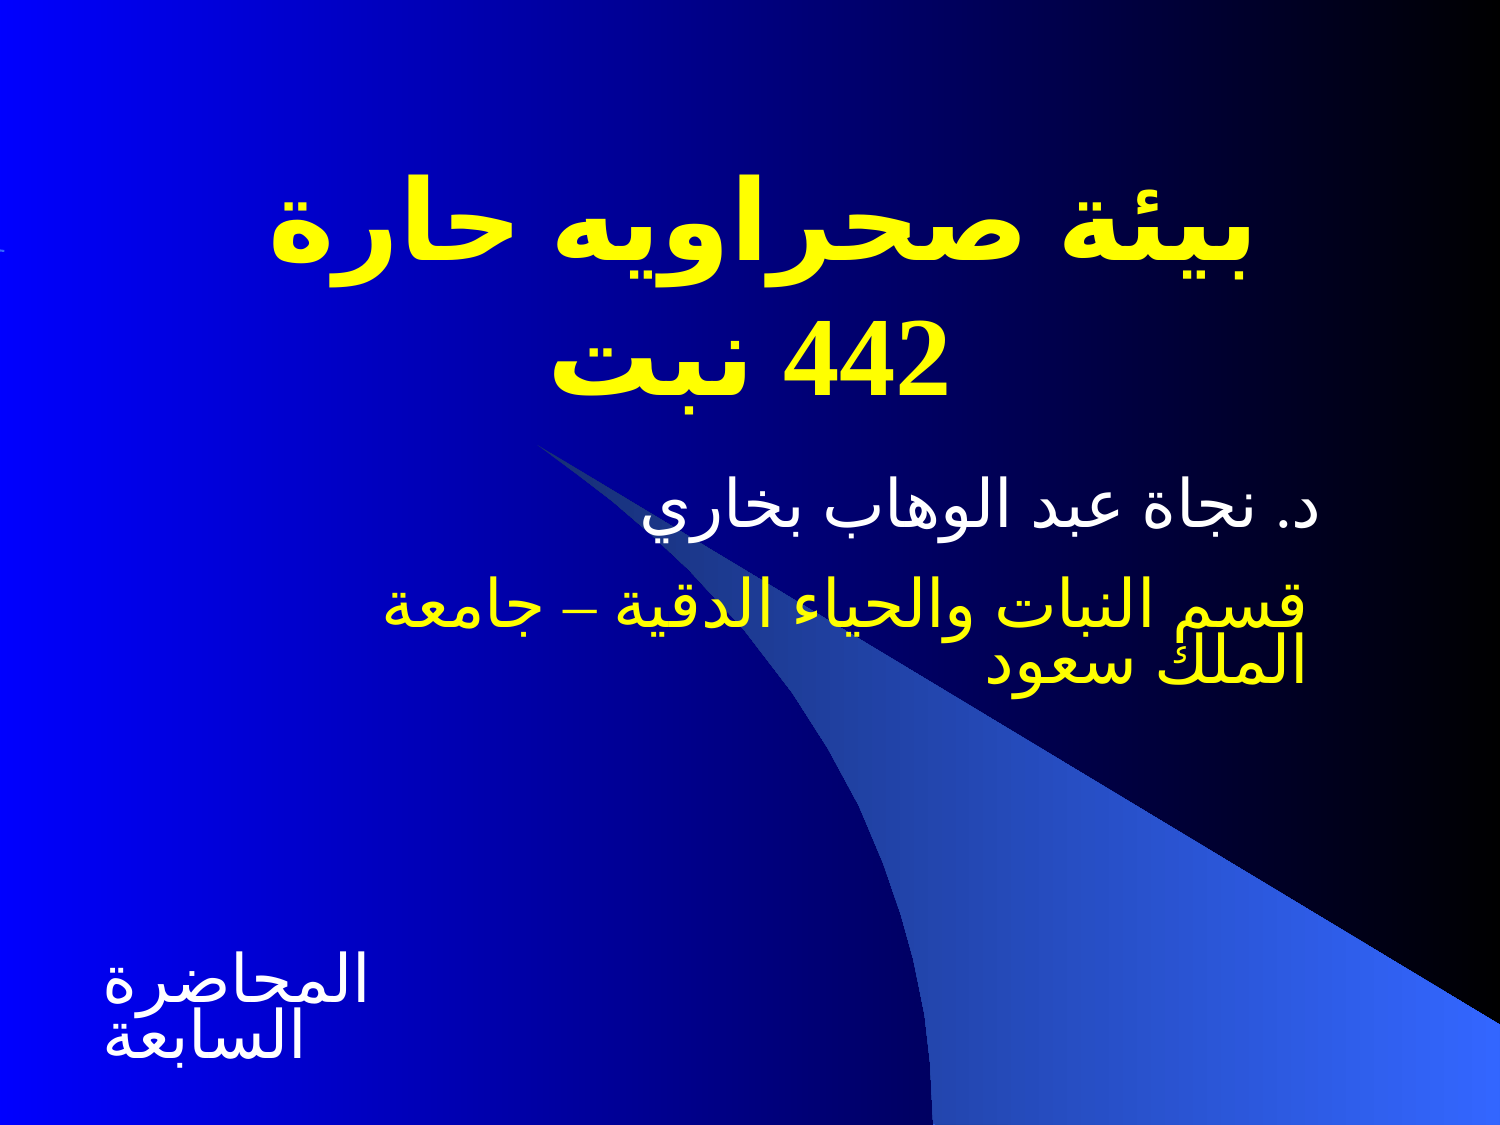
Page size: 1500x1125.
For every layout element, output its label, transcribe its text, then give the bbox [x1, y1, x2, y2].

subtitle د. نجاة عبد الوهاب بخاري [412, 474, 1338, 551]
title بيئة صحراويه حارة 442 نبت [124, 112, 1376, 426]
text_box قسم النبات والحياء الدقية – جامعة الملك سعود [274, 574, 1325, 650]
text_box المحاضرة السابعة [87, 949, 513, 1025]
